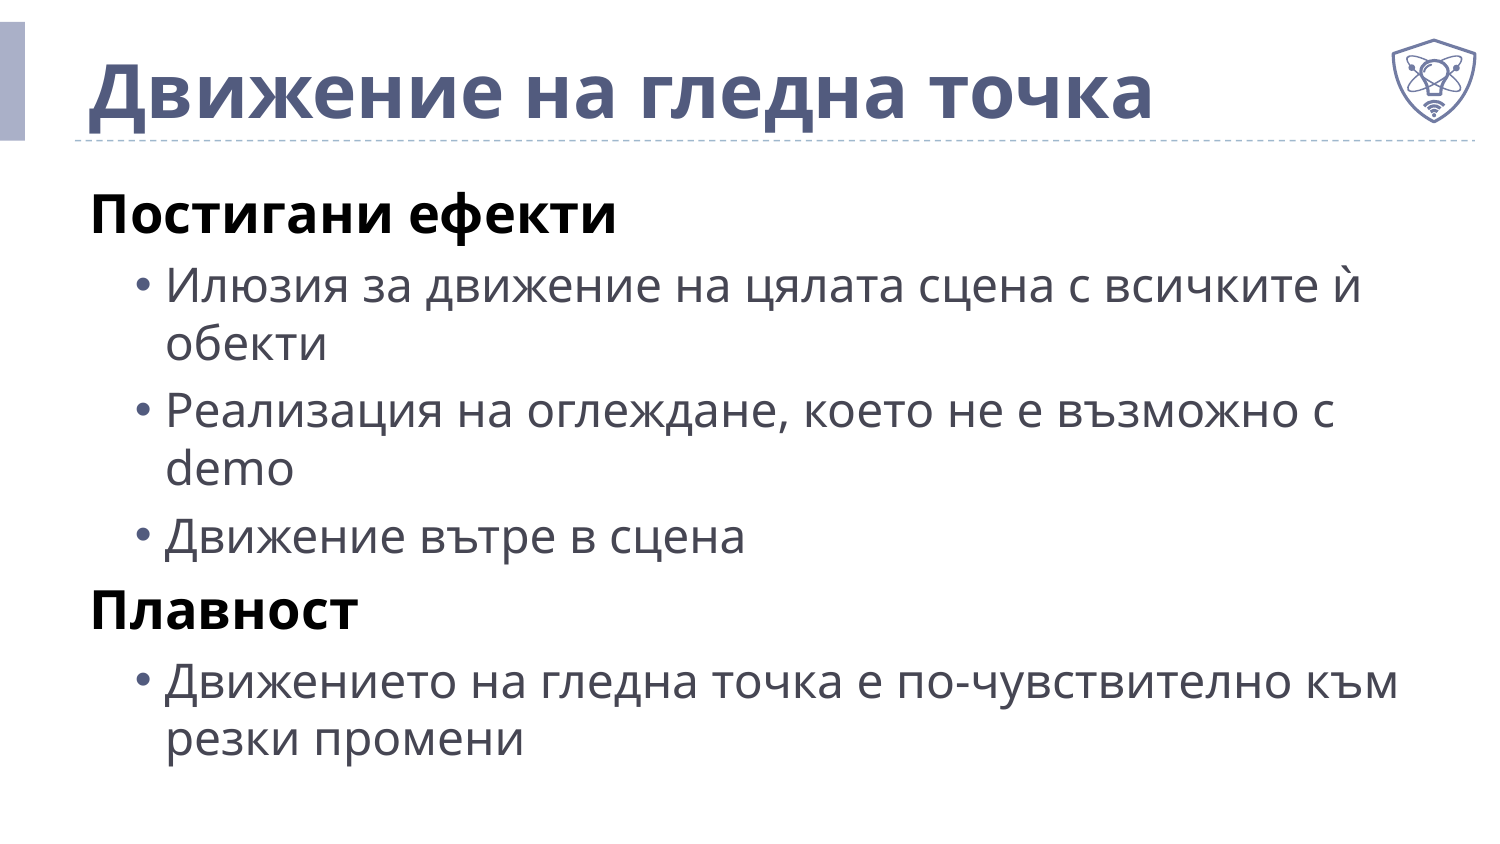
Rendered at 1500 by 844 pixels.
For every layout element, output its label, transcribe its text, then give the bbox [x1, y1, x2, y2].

title Движение на гледна точка [75, 18, 1475, 141]
list Постигани ефекти Илюзия за движение на цялата сцена с всичките ѝ обекти Реализация на оглеждане, което не е възможно с demo Движение вътре в сцена Плавност Движението на гледна точка е по-чувствително към резки промени [75, 171, 1475, 835]
